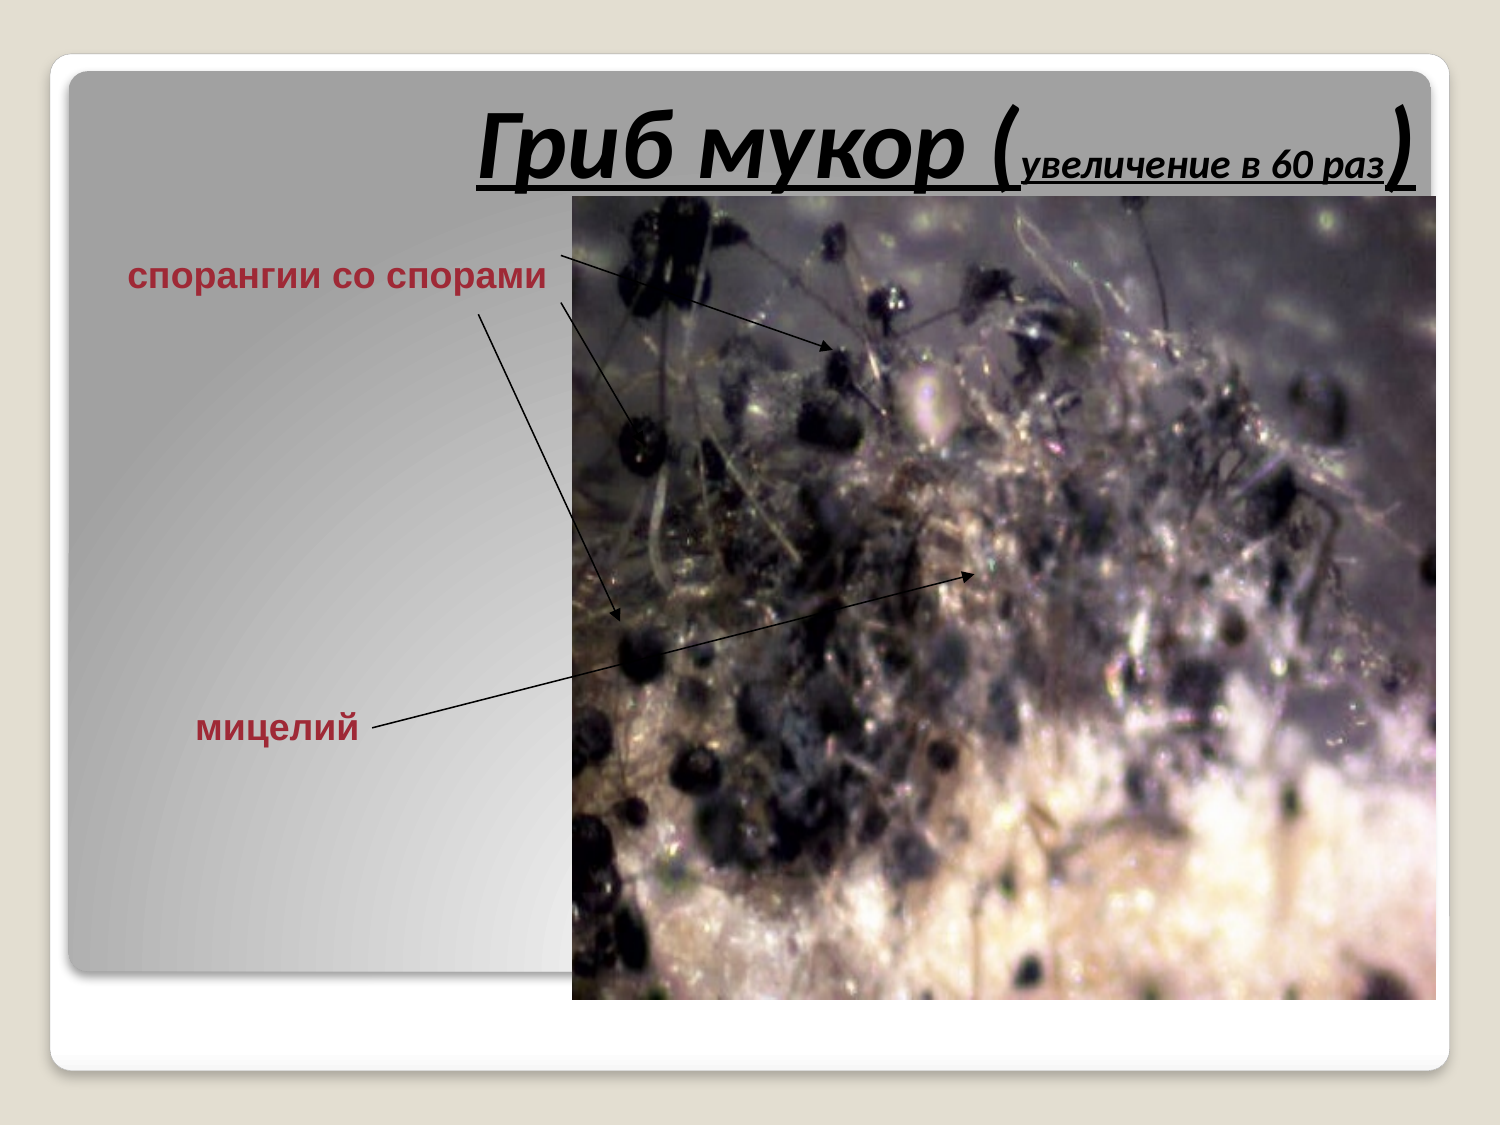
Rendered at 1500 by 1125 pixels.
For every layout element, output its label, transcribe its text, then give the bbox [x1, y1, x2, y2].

text_box Гриб мукор (увеличение в 60 раз) [461, 71, 1431, 206]
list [572, 196, 1436, 1000]
text_box мицелий [180, 695, 375, 756]
text_box спорангии со спорами [112, 243, 563, 304]
